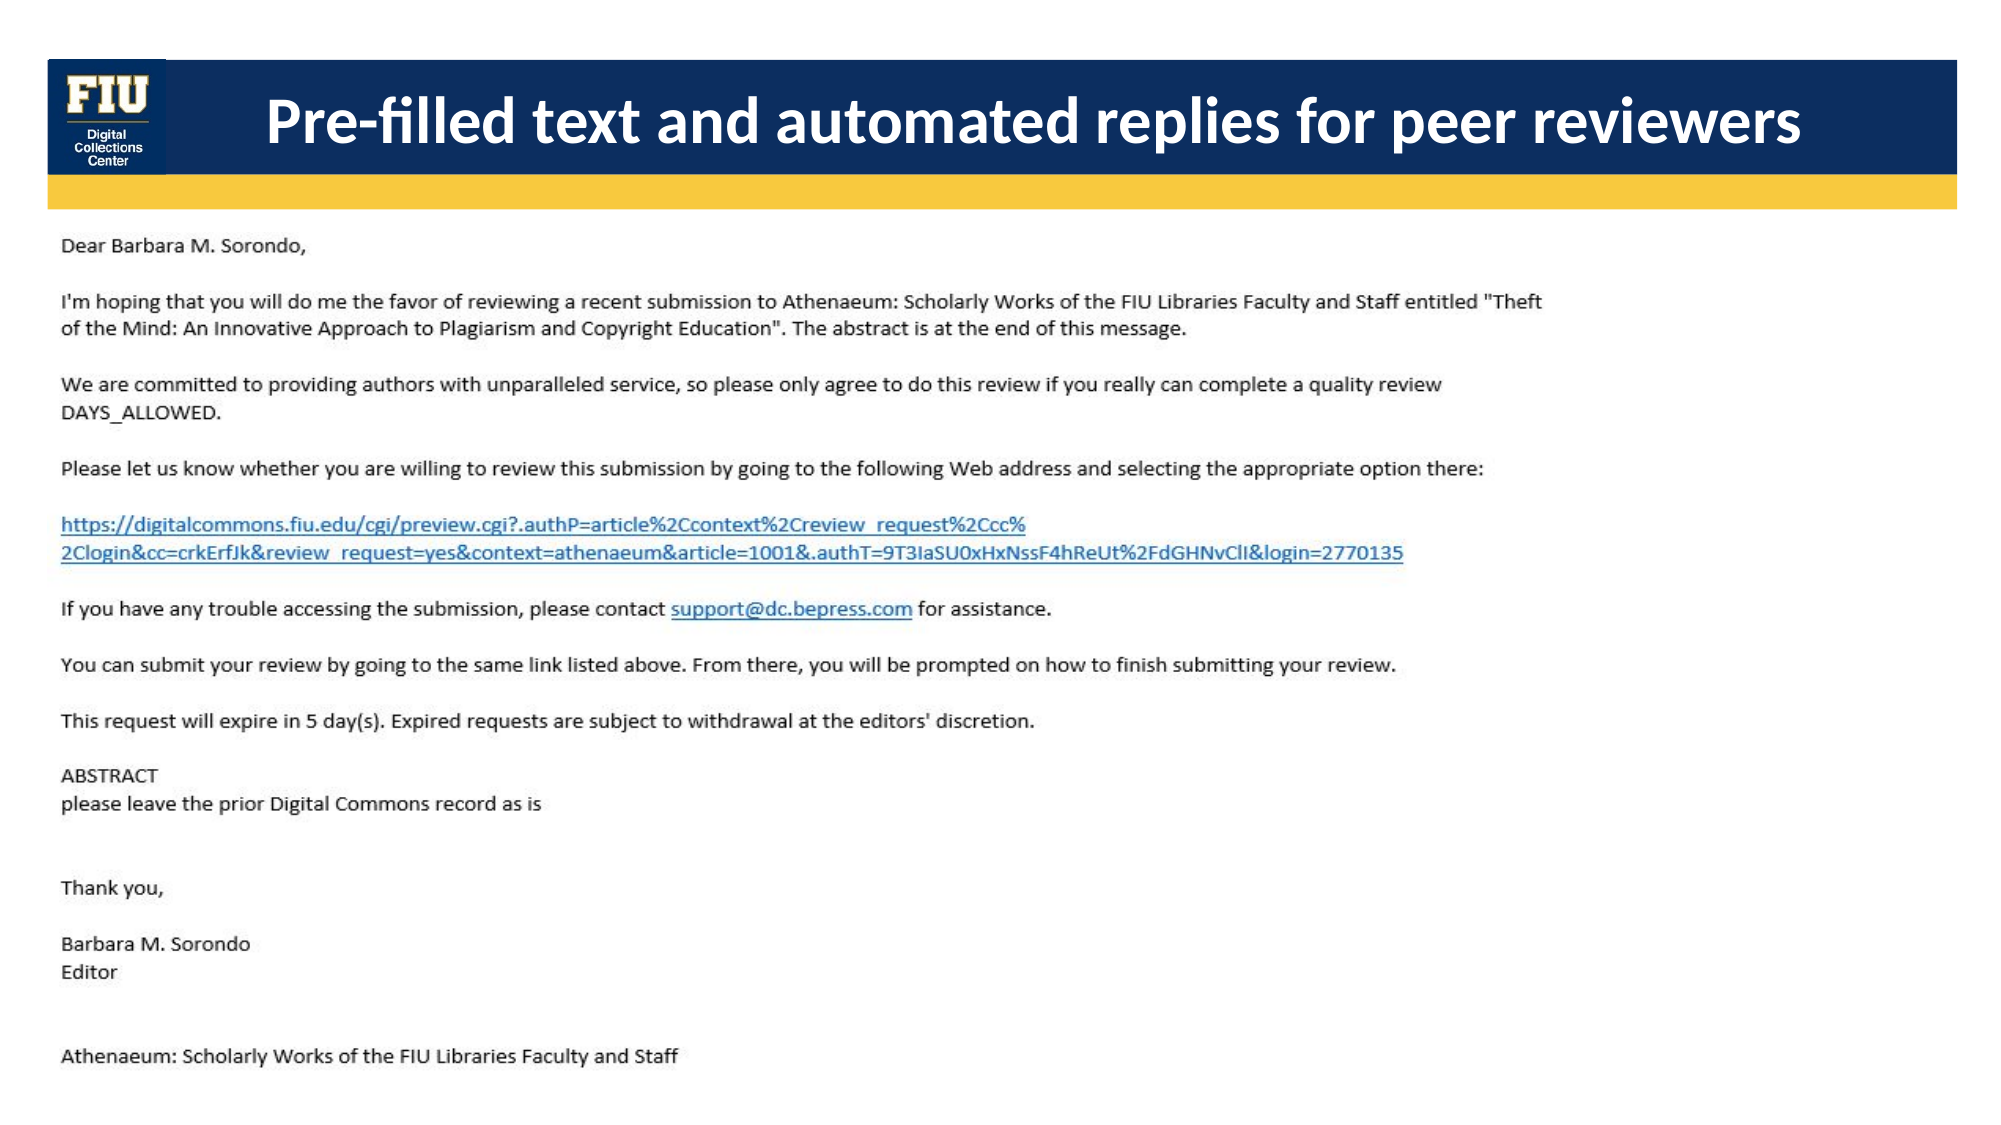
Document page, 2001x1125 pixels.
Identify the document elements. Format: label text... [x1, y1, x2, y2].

text_box Pre-filled text and automated replies for peer reviewers [251, 69, 1912, 164]
picture [49, 59, 166, 177]
title [166, 59, 1958, 174]
text_box [47, 174, 1958, 210]
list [47, 232, 1561, 1081]
